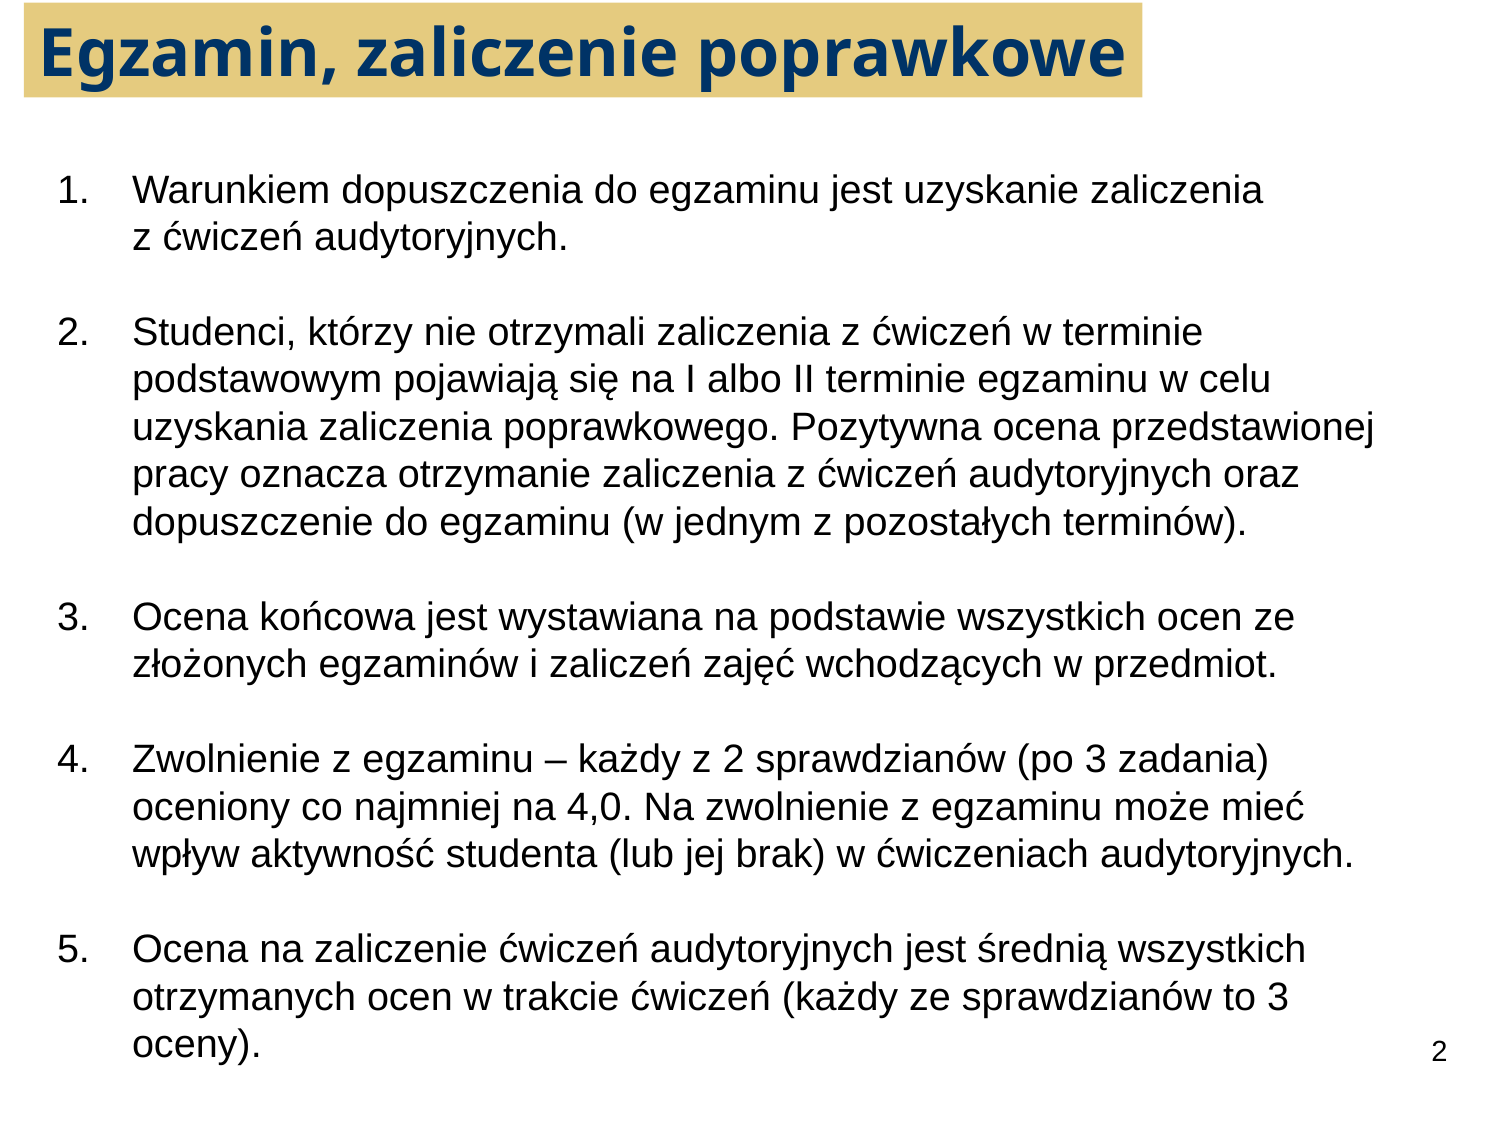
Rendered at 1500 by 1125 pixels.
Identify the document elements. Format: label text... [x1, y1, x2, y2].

text_box Egzamin, zaliczenie poprawkowe [23, 2, 1143, 98]
text_box Warunkiem dopuszczenia do egzaminu jest uzyskanie zaliczenia z ćwiczeń audytoryjnych. Studenci, którzy nie otrzymali zaliczenia z ćwiczeń w terminie podstawowym pojawiają się na I albo II terminie egzaminu w celu uzyskania zaliczenia poprawkowego. Pozytywna ocena przedstawionej pracy oznacza otrzymanie zaliczenia z ćwiczeń audytoryjnych oraz dopuszczenie do egzaminu (w jednym z pozostałych terminów). Ocena końcowa jest wystawiana na podstawie wszystkich ocen ze złożonych egzaminów i zaliczeń zajęć wchodzących w przedmiot. Zwolnienie z egzaminu – każdy z 2 sprawdzianów (po 3 zadania) oceniony co najmniej na 4,0. Na zwolnienie z egzaminu może mieć wpływ aktywność studenta (lub jej brak) w ćwiczeniach audytoryjnych. Ocena na zaliczenie ćwiczeń audytoryjnych jest średnią wszystkich otrzymanych ocen w trakcie ćwiczeń (każdy ze sprawdzianów to 3 oceny). [42, 156, 1419, 1066]
slide_number 2 [1149, 1024, 1463, 1101]
